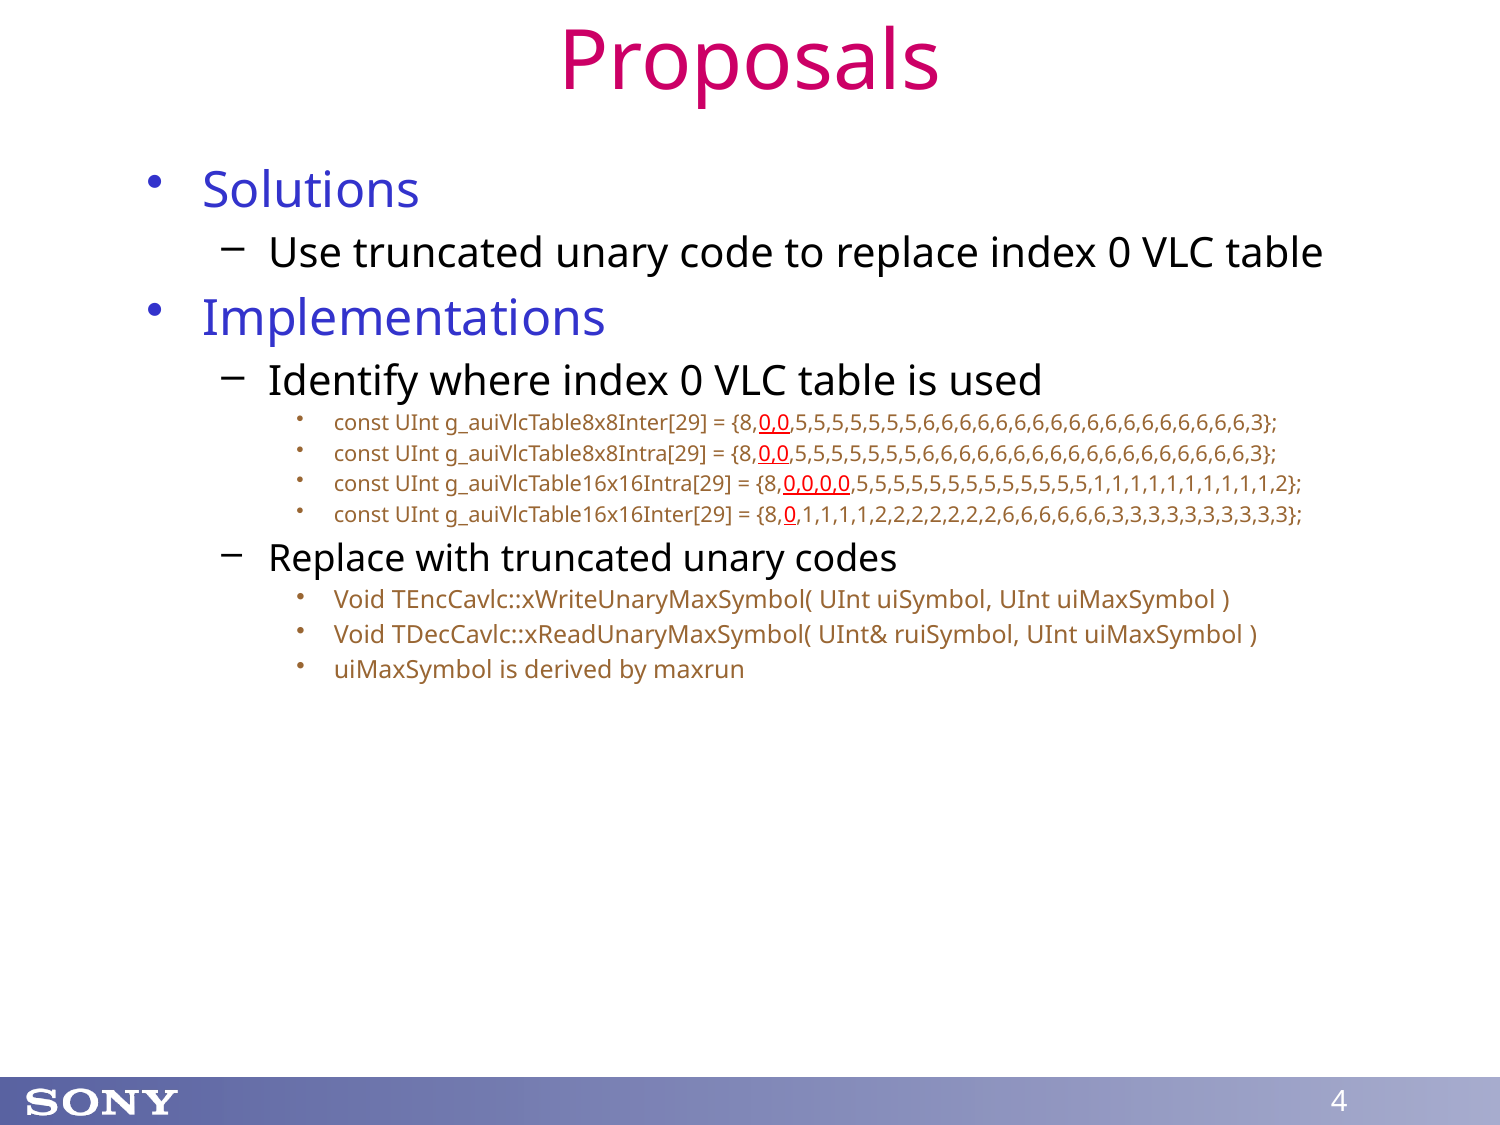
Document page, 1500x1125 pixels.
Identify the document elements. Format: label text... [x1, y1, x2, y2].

picture [26, 1088, 178, 1116]
slide_number 4 [1049, 1074, 1363, 1125]
list Solutions Use truncated unary code to replace index 0 VLC table Implementations Identify where index 0 VLC table is used const UInt g_auiVlcTable8x8Inter[29] = {8,0,0,5,5,5,5,5,5,5,6,6,6,6,6,6,6,6,6,6,6,6,6,6,6,6,6,6,3}; const UInt g_auiVlcTable8x8Intra[29] = {8,0,0,5,5,5,5,5,5,5,6,6,6,6,6,6,6,6,6,6,6,6,6,6,6,6,6,6,3}; const UInt g_auiVlcTable16x16Intra[29] = {8,0,0,0,0,5,5,5,5,5,5,5,5,5,5,5,5,5,1,1,1,1,1,1,1,1,1,1,2}; const UInt g_auiVlcTable16x16Inter[29] = {8,0,1,1,1,1,2,2,2,2,2,2,2,6,6,6,6,6,6,3,3,3,3,3,3,3,3,3,3}; Replace with truncated unary codes Void TEncCavlc::xWriteUnaryMaxSymbol( UInt uiSymbol, UInt uiMaxSymbol ) Void TDecCavlc::xReadUnaryMaxSymbol( UInt& ruiSymbol, UInt uiMaxSymbol ) uiMaxSymbol is derived by maxrun [131, 149, 1407, 1051]
title Proposals [112, 0, 1388, 115]
